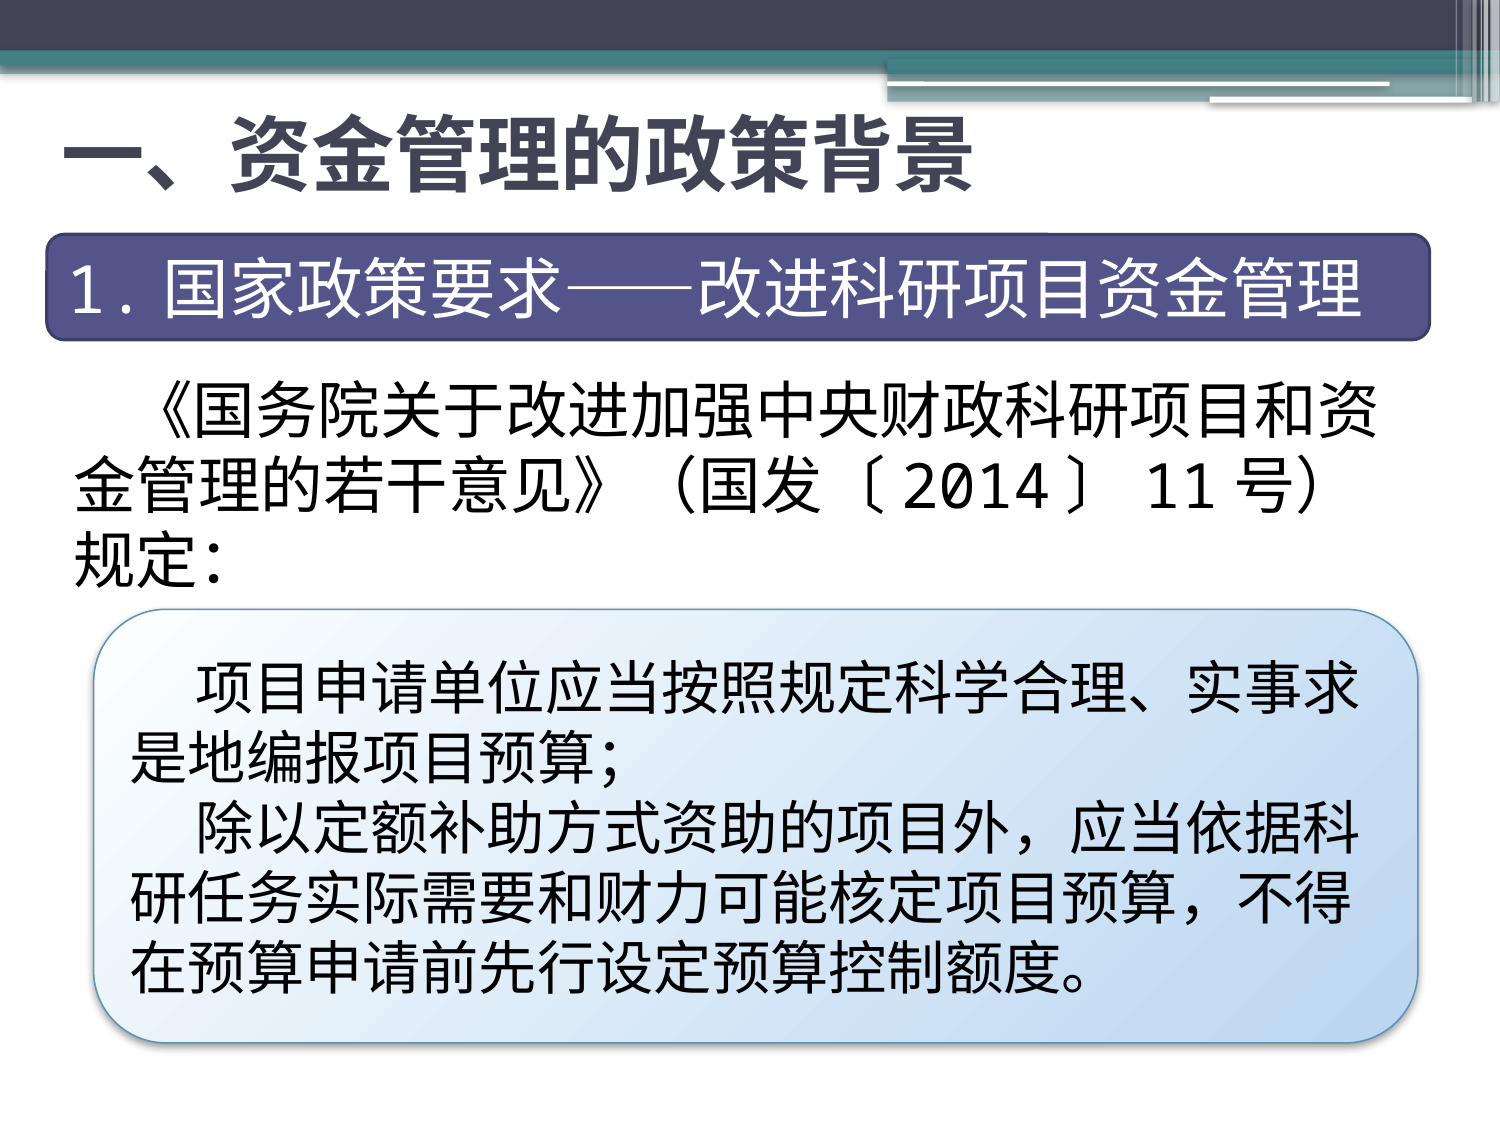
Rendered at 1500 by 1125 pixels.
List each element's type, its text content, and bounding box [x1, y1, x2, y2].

text_box 1.国家政策要求——改进科研项目资金管理 [45, 232, 1432, 342]
title 一、资金管理的政策背景 [46, 93, 1442, 211]
text_box 项目申请单位应当按照规定科学合理、实事求是地编报项目预算； 除以定额补助方式资助的项目外，应当依据科研任务实际需要和财力可能核定项目预算，不得在预算申请前先行设定预算控制额度。 [92, 608, 1419, 1044]
text_box 《国务院关于改进加强中央财政科研项目和资金管理的若干意见》（国发〔2014〕11号）规定： [58, 363, 1418, 648]
